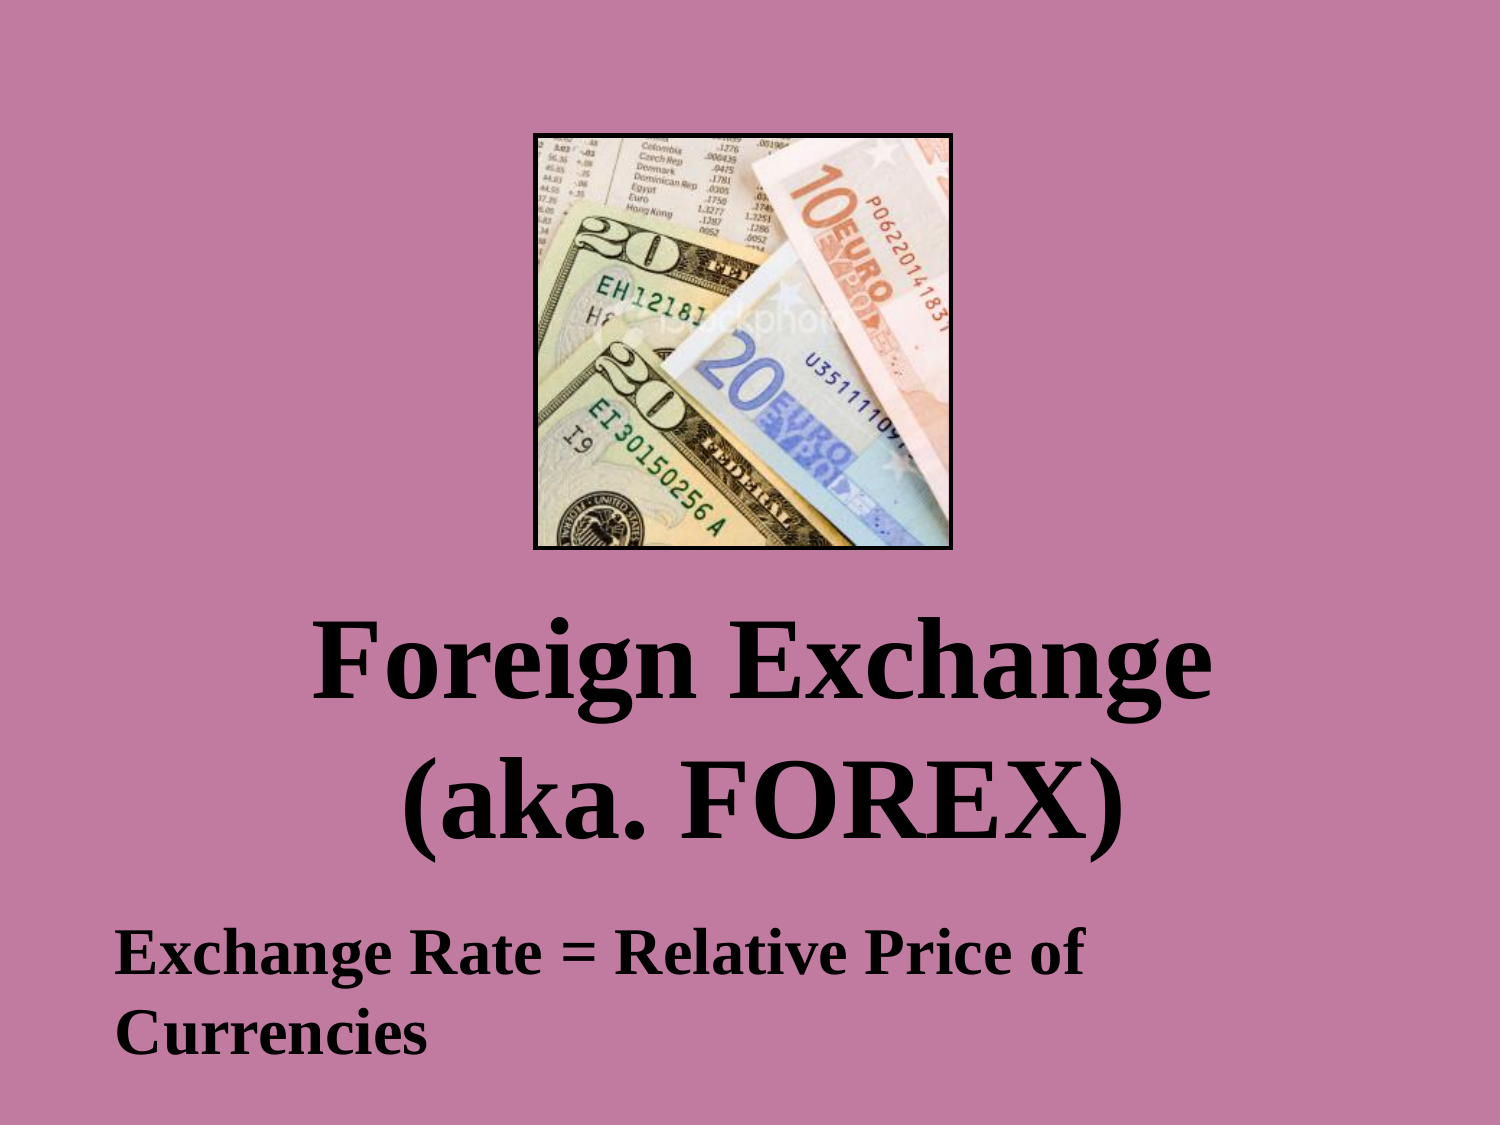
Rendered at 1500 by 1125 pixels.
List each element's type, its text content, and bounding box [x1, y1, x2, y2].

picture [537, 137, 949, 547]
text_box Exchange Rate = Relative Price of Currencies [99, 899, 1432, 995]
text_box Foreign Exchange (aka. FOREX) [296, 574, 1231, 870]
